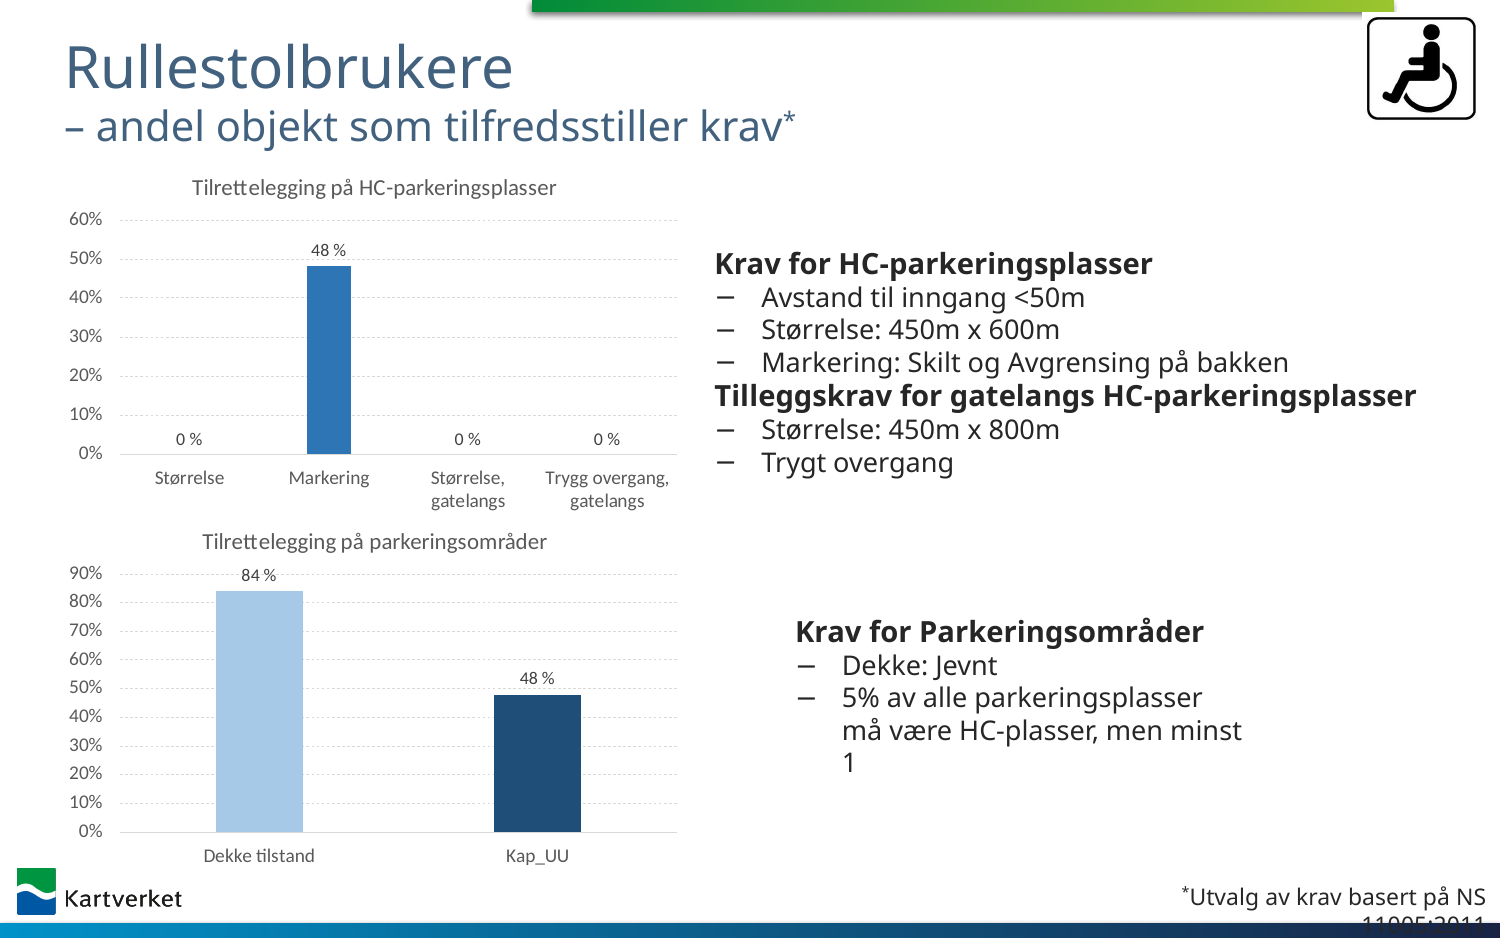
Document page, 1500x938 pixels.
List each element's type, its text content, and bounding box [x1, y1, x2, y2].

text_box Rullestolbrukere – andel objekt som tilfredsstiller krav* [49, 25, 1431, 158]
text_box Krav for Parkeringsområder Dekke: Jevnt 5% av alle parkeringsplasser må være HC-plasser, men minst 1 [780, 605, 1261, 786]
text_box *Utvalg av krav basert på NS 11005:2011 [1068, 873, 1500, 938]
picture [62, 520, 688, 874]
text_box Krav for HC-parkeringsplasser Avstand til inngang <50m Størrelse: 450m x 600m Markering: Skilt og Avgrensing på bakken Tilleggskrav for gatelangs HC-parkeringsplasser Størrelse: 450m x 800m Trygt overgang [699, 237, 1433, 485]
picture [62, 166, 688, 519]
picture [1362, 12, 1481, 126]
